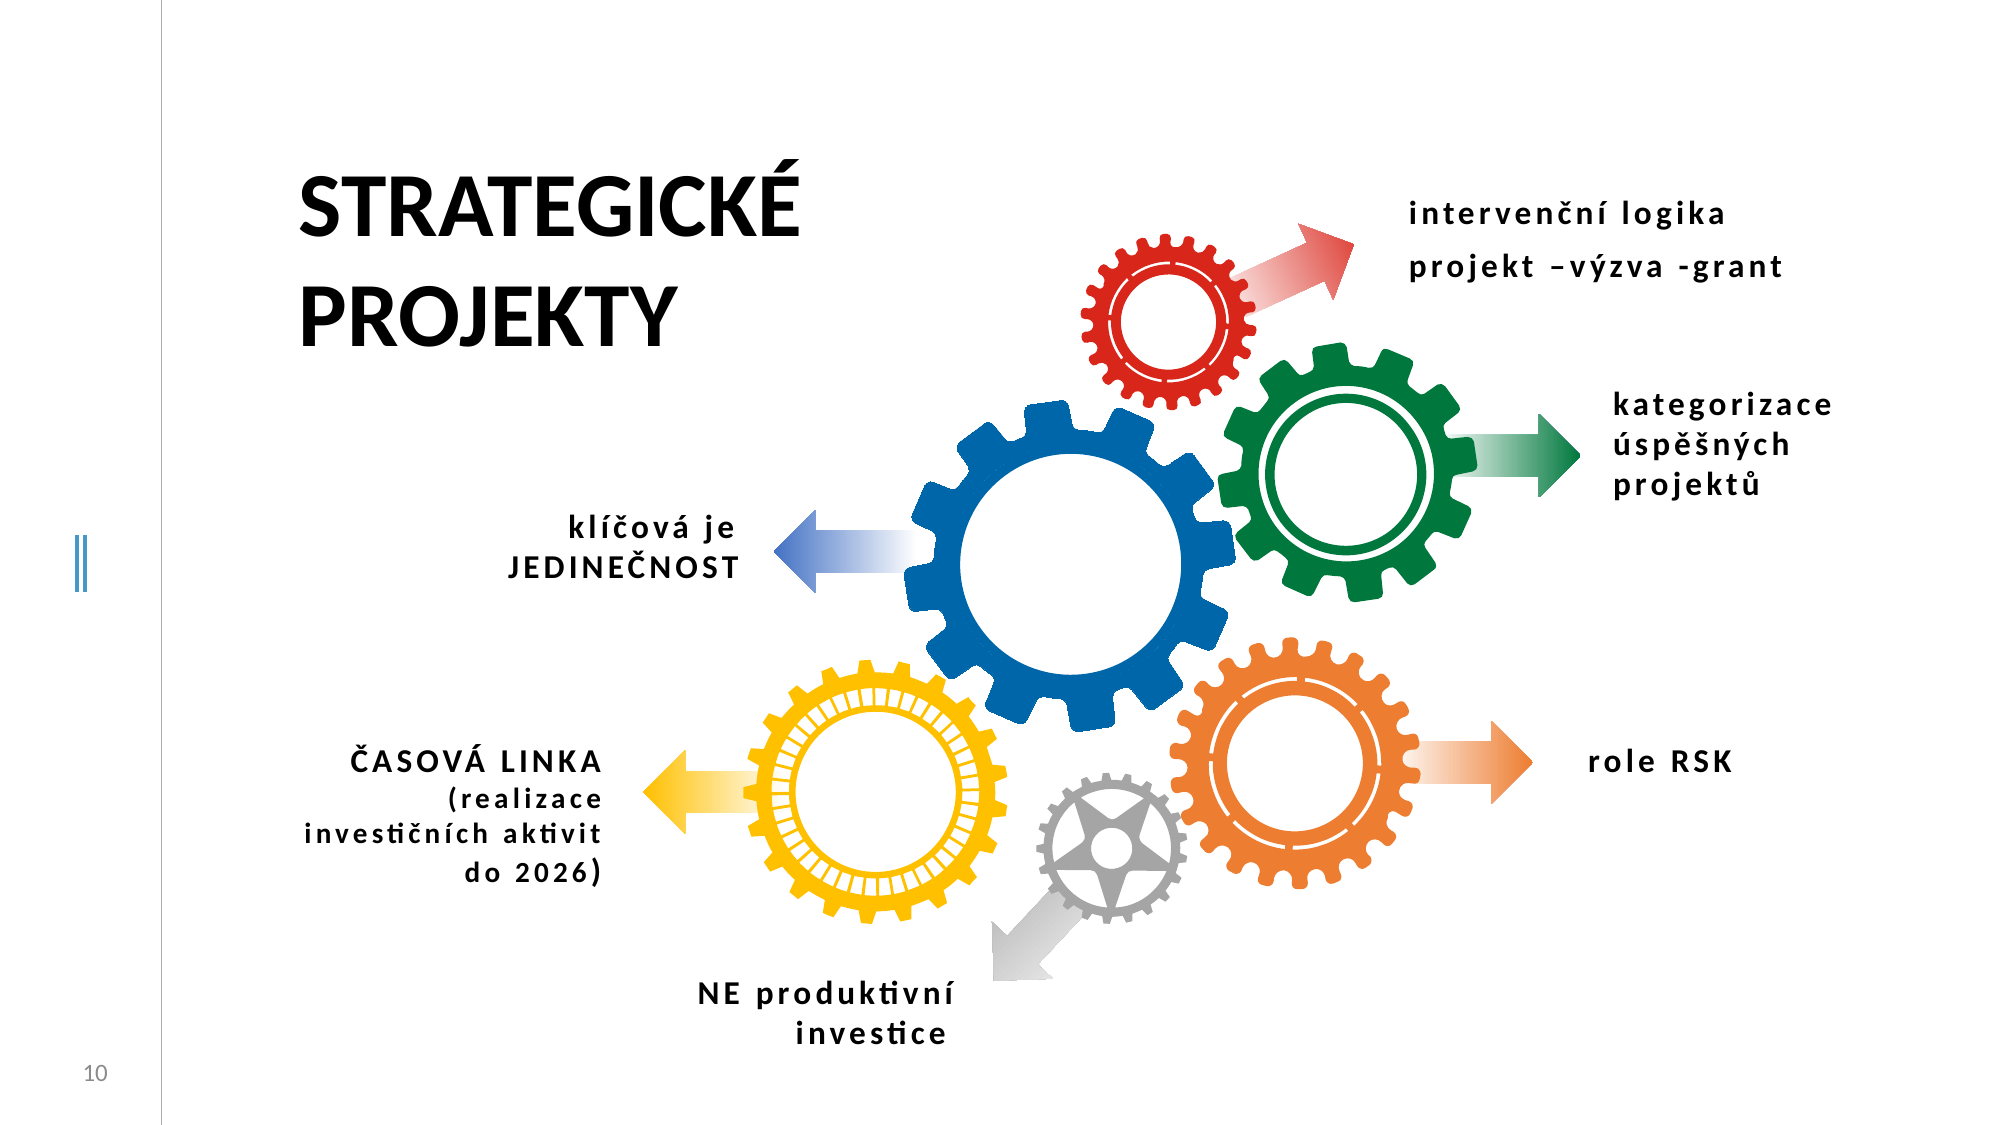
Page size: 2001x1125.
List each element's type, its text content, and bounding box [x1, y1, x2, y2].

text_box kategorizace úspěšných projektů [1593, 374, 1872, 512]
text_box [1478, 411, 1583, 500]
text_box [772, 781, 789, 792]
text_box [772, 507, 903, 596]
text_box [1230, 221, 1356, 319]
text_box klíčová je JEDINEČNOST [327, 498, 759, 596]
text_box [990, 890, 1082, 982]
slide_number 10 [38, 1052, 123, 1091]
text_box [773, 770, 789, 779]
text_box [1169, 637, 1421, 890]
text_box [1217, 342, 1478, 603]
text_box role RSK [1568, 731, 1935, 790]
text_box [743, 659, 1008, 924]
text_box ČASOVÁ LINKA (realizace investičních aktivit do 2026) [258, 731, 626, 939]
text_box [903, 399, 1236, 732]
text_box [772, 796, 789, 806]
text_box [1080, 233, 1257, 399]
text_box [1403, 718, 1535, 807]
text_box [774, 808, 789, 814]
title STRATEGICKÉ PROJEKTY [283, 121, 978, 388]
text_box [1036, 772, 1188, 924]
text_box intervenční logika projekt –výzva -grant [1389, 184, 1829, 294]
text_box NE produktivní investice [674, 963, 978, 1061]
text_box [641, 747, 757, 837]
